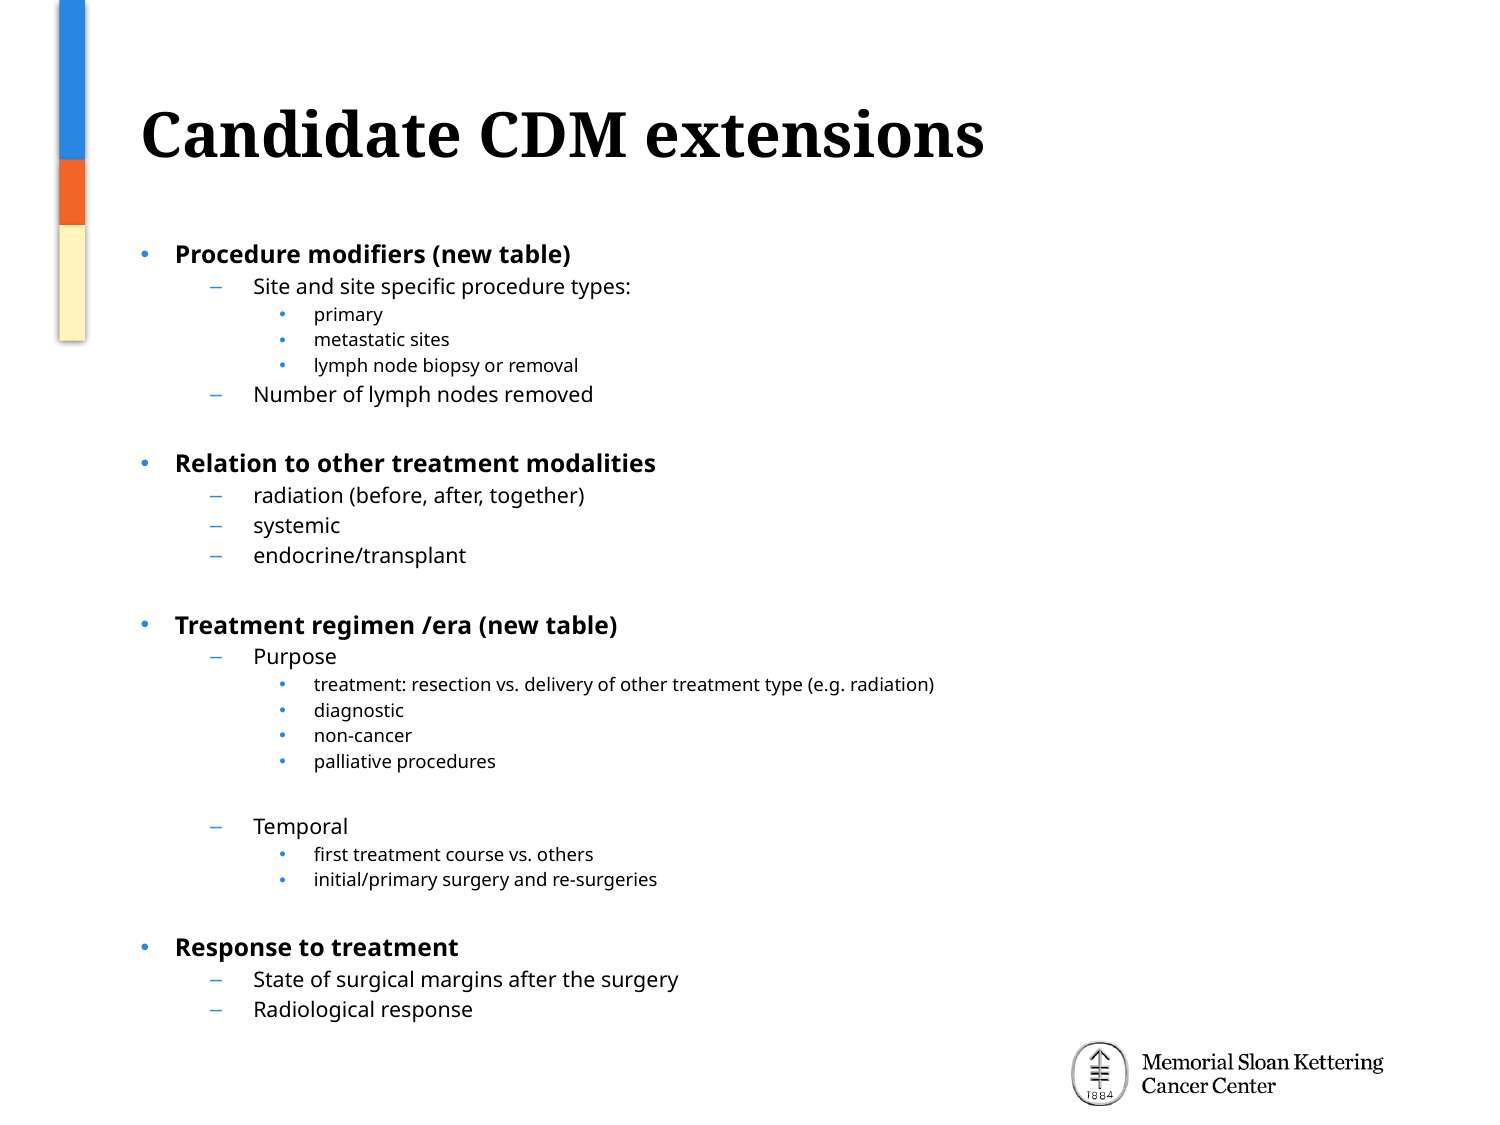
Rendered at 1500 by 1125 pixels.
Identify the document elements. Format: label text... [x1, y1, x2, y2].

list Procedure modifiers (new table) Site and site specific procedure types: primary metastatic sites lymph node biopsy or removal Number of lymph nodes removed Relation to other treatment modalities radiation (before, after, together) systemic endocrine/transplant Treatment regimen /era (new table) Purpose treatment: resection vs. delivery of other treatment type (e.g. radiation) diagnostic non-cancer palliative procedures Temporal first treatment course vs. others initial/primary surgery and re-surgeries Response to treatment State of surgical margins after the surgery Radiological response [125, 197, 1386, 1039]
title Candidate CDM extensions [125, 48, 1436, 178]
